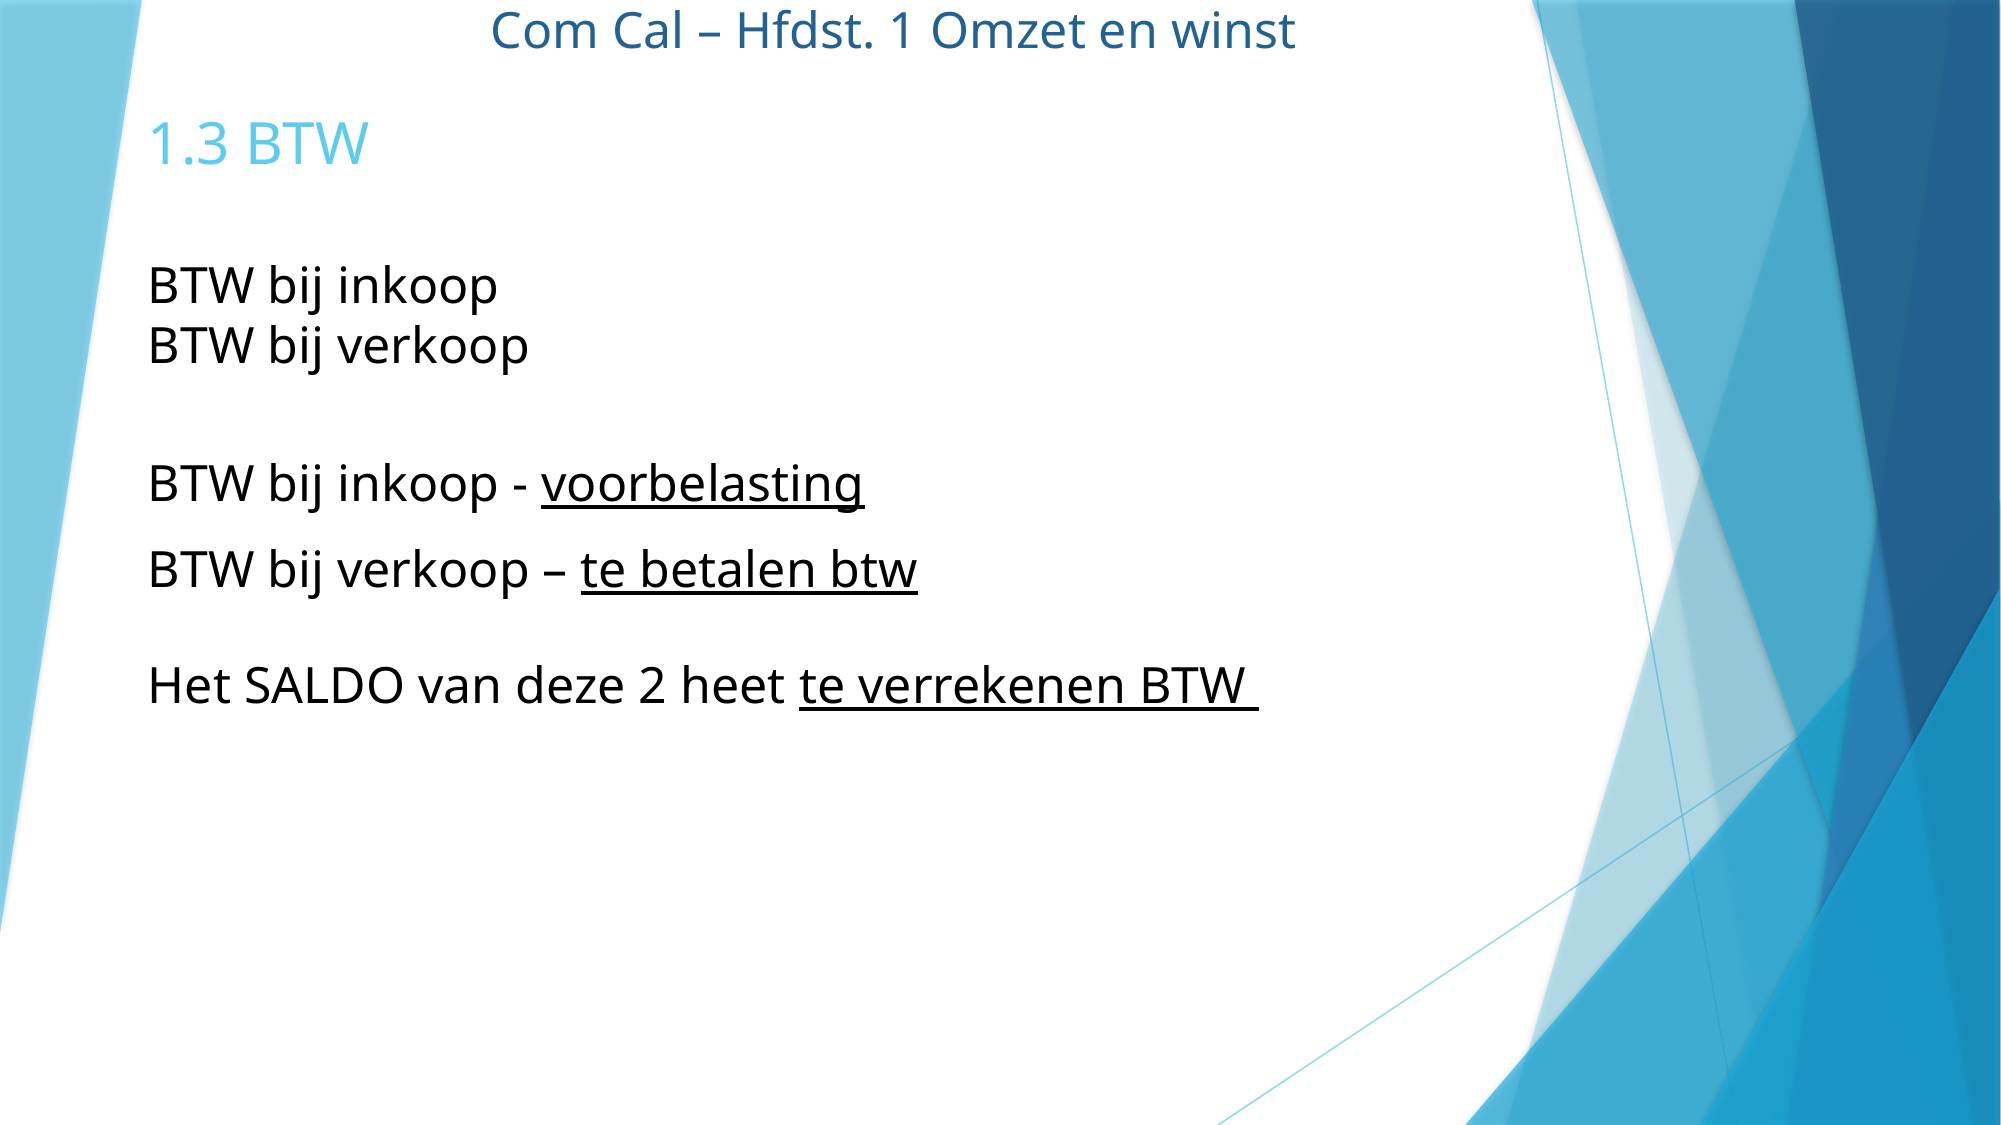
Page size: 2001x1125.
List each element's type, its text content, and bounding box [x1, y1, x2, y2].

text_box Com Cal – Hfdst. 1 Omzet en winst [9, 0, 1778, 66]
text_box 1.3 BTW [133, 99, 952, 184]
text_box Het SALDO van deze 2 heet te verrekenen BTW [133, 646, 1559, 722]
text_box BTW bij verkoop – te betalen btw [133, 529, 1559, 605]
text_box BTW bij inkoop - voorbelasting [133, 443, 1559, 519]
text_box BTW bij inkoop BTW bij verkoop [133, 246, 614, 381]
